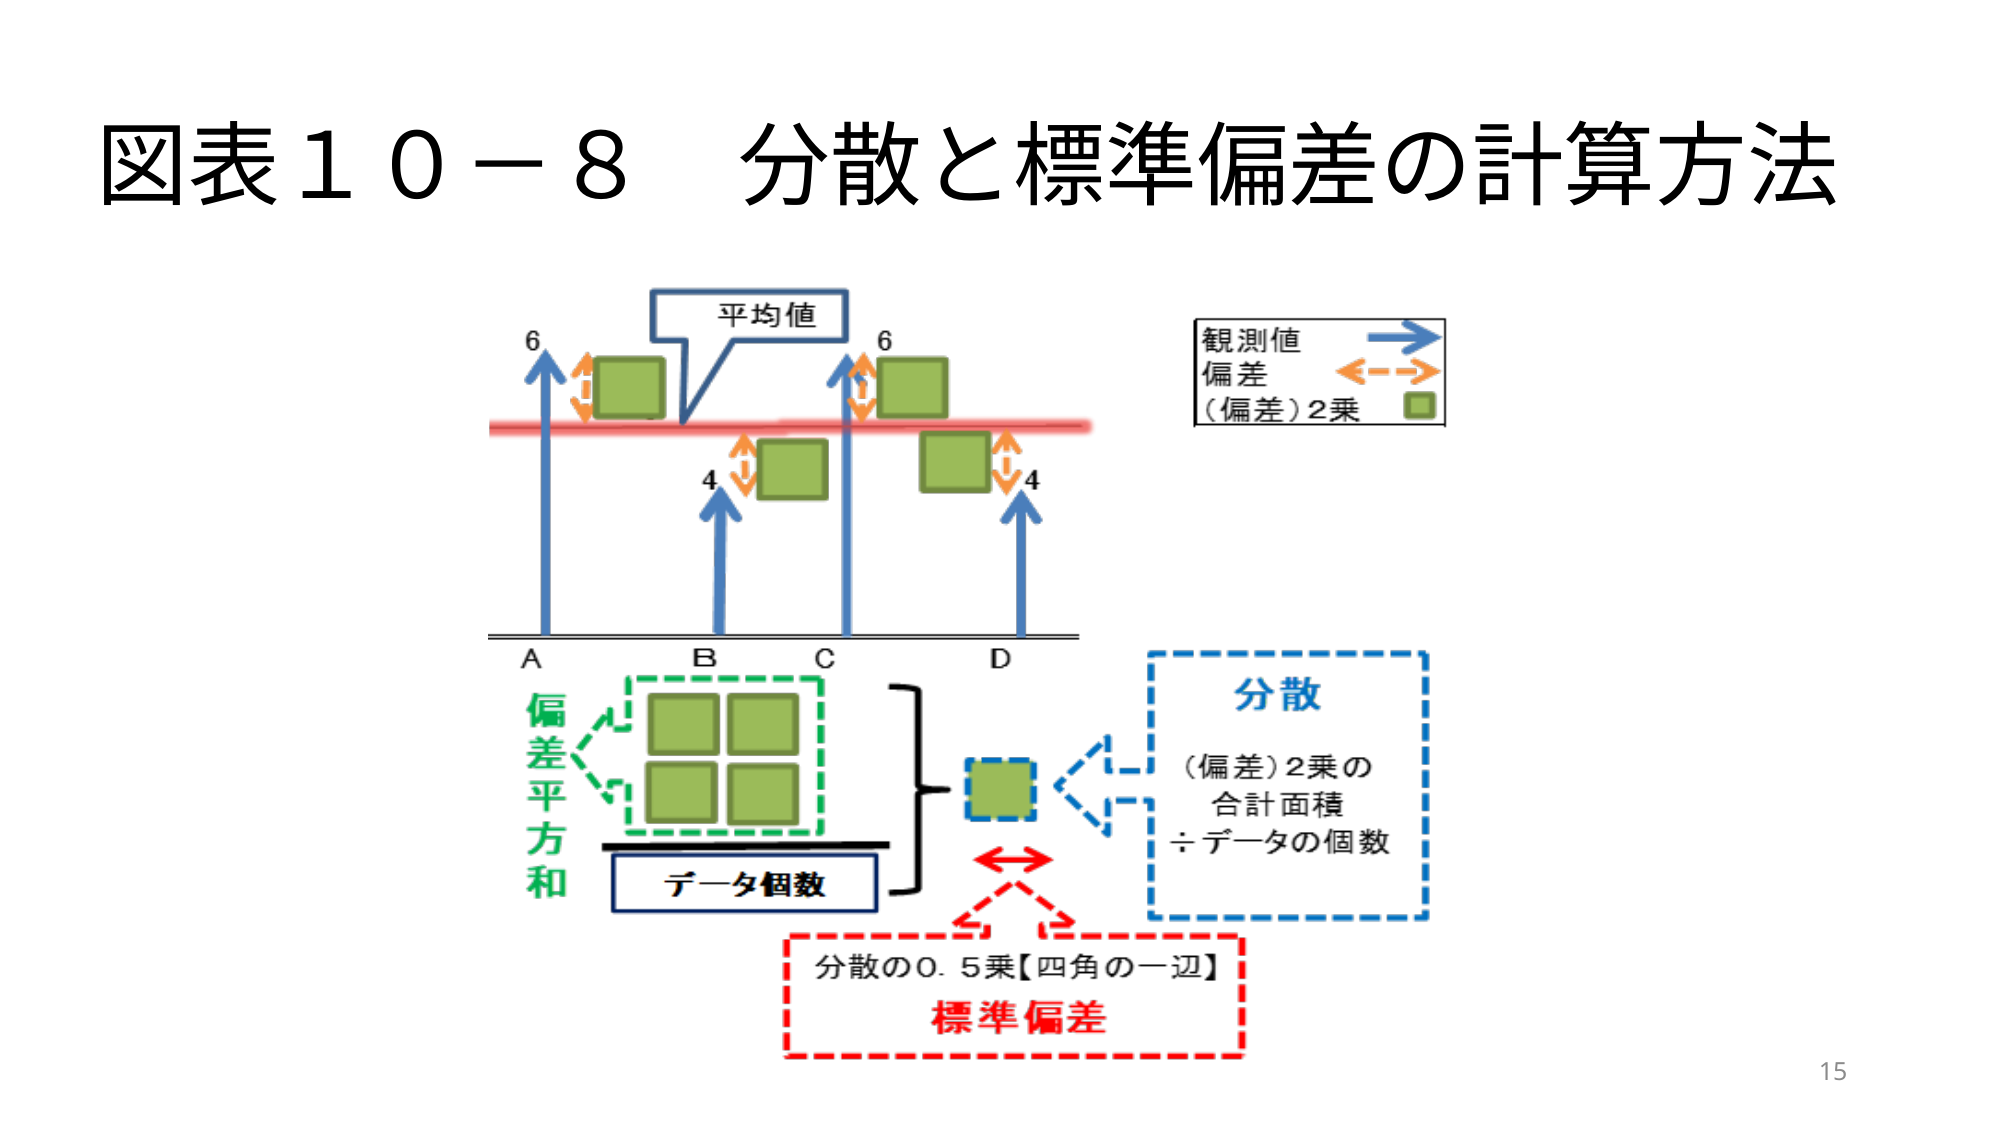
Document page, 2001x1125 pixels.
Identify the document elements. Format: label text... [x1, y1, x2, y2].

title 図表１０－８ 分散と標準偏差の計算方法 [81, 59, 1863, 278]
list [488, 249, 1498, 1097]
slide_number 15 [1412, 1042, 1863, 1103]
